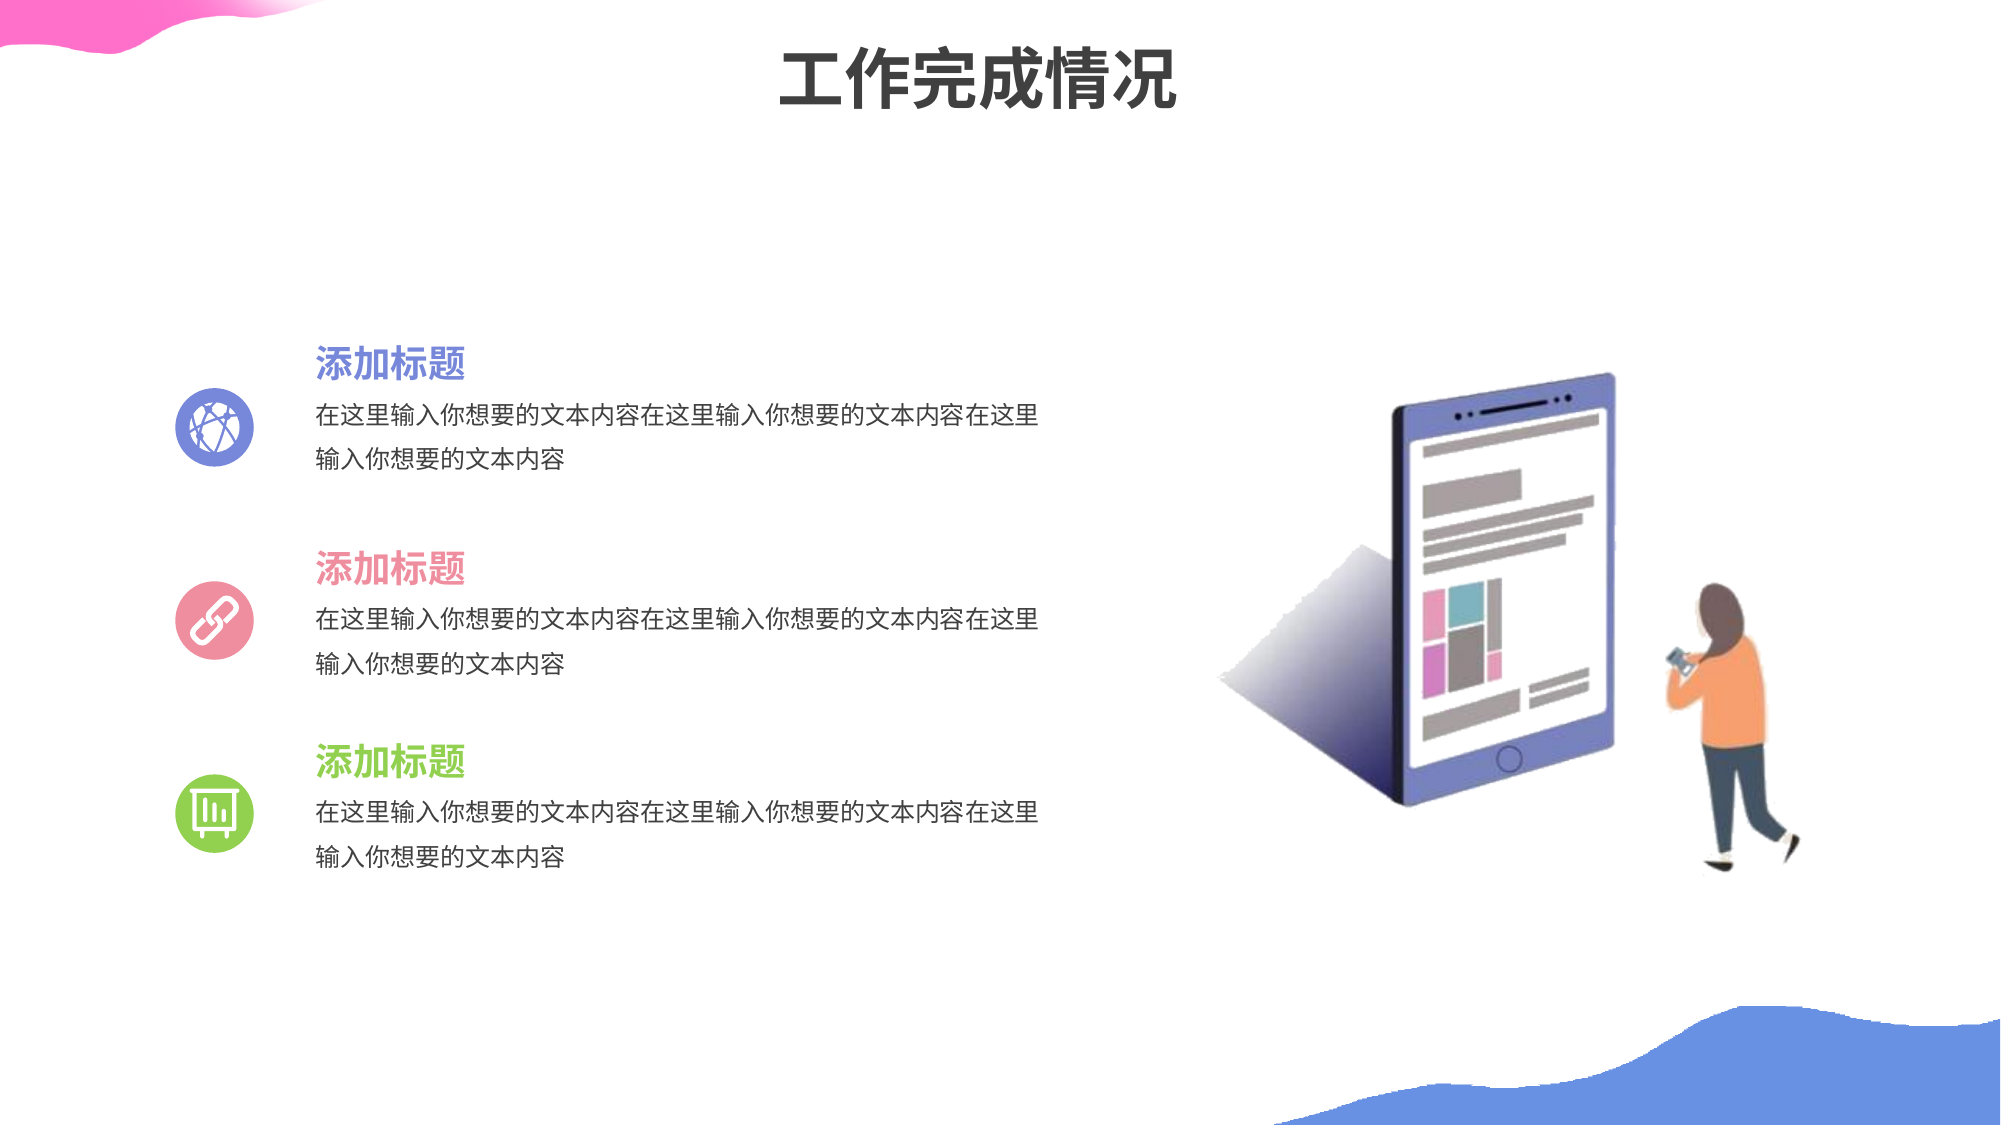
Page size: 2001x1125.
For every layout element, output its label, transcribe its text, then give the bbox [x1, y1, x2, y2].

text_box 工作完成情况 [763, 29, 1237, 125]
text_box 在这里输入你想要的文本内容在这里输入你想要的文本内容在这里输入你想要的文本内容 [301, 376, 1073, 482]
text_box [175, 581, 254, 660]
text_box 添加标题 [301, 332, 546, 376]
text_box 添加标题 [301, 730, 546, 774]
text_box 添加标题 [301, 537, 546, 581]
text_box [175, 774, 254, 853]
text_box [175, 388, 254, 467]
picture [0, 0, 2001, 1125]
text_box 在这里输入你想要的文本内容在这里输入你想要的文本内容在这里输入你想要的文本内容 [301, 774, 1073, 879]
text_box 在这里输入你想要的文本内容在这里输入你想要的文本内容在这里输入你想要的文本内容 [301, 581, 1073, 686]
